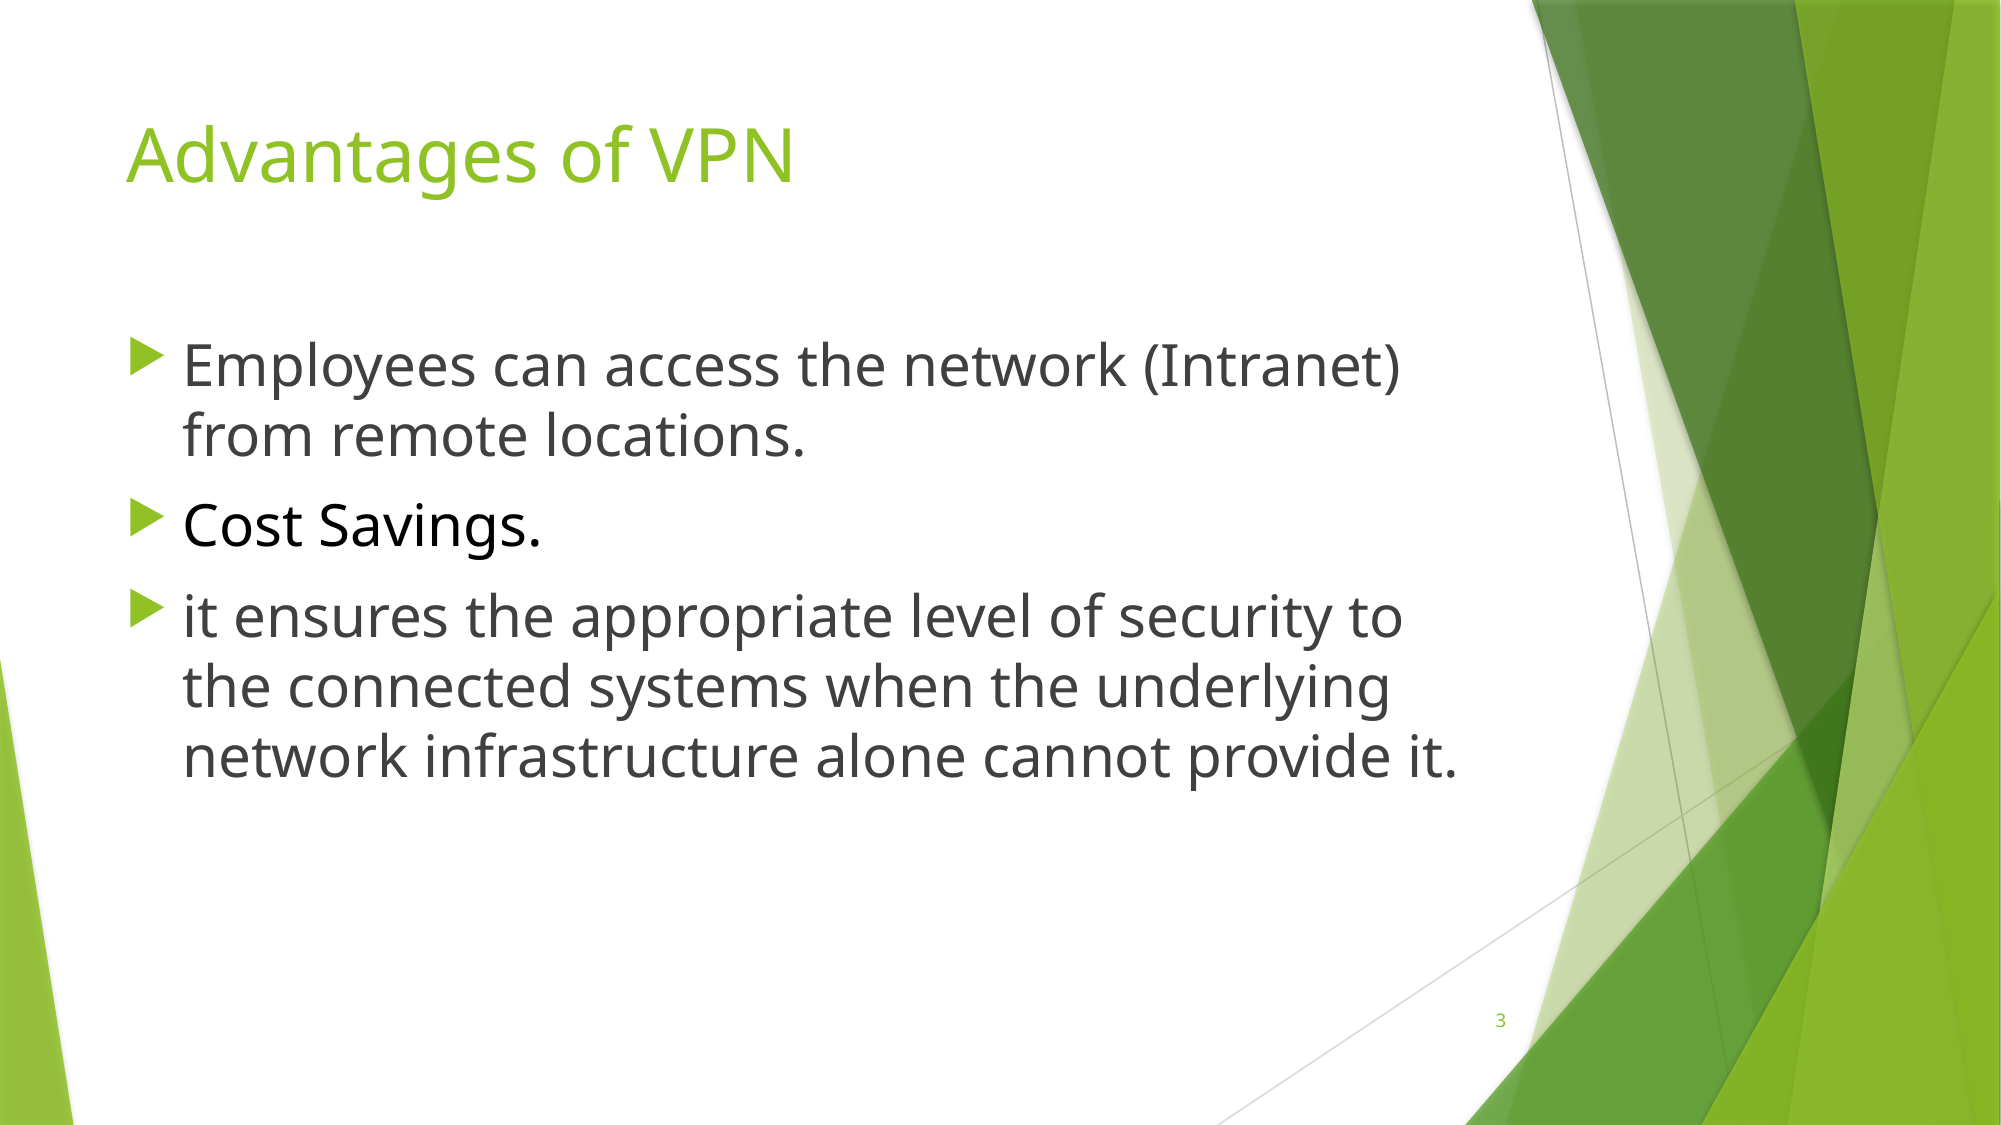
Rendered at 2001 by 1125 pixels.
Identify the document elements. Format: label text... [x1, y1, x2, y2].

list Employees can access the network (Intranet) from remote locations. Cost Savings. it ensures the appropriate level of security to the connected systems when the underlying network infrastructure alone cannot provide it. [111, 229, 1522, 867]
slide_number 3 [1409, 991, 1522, 1051]
title Advantages of VPN [111, 99, 1522, 229]
